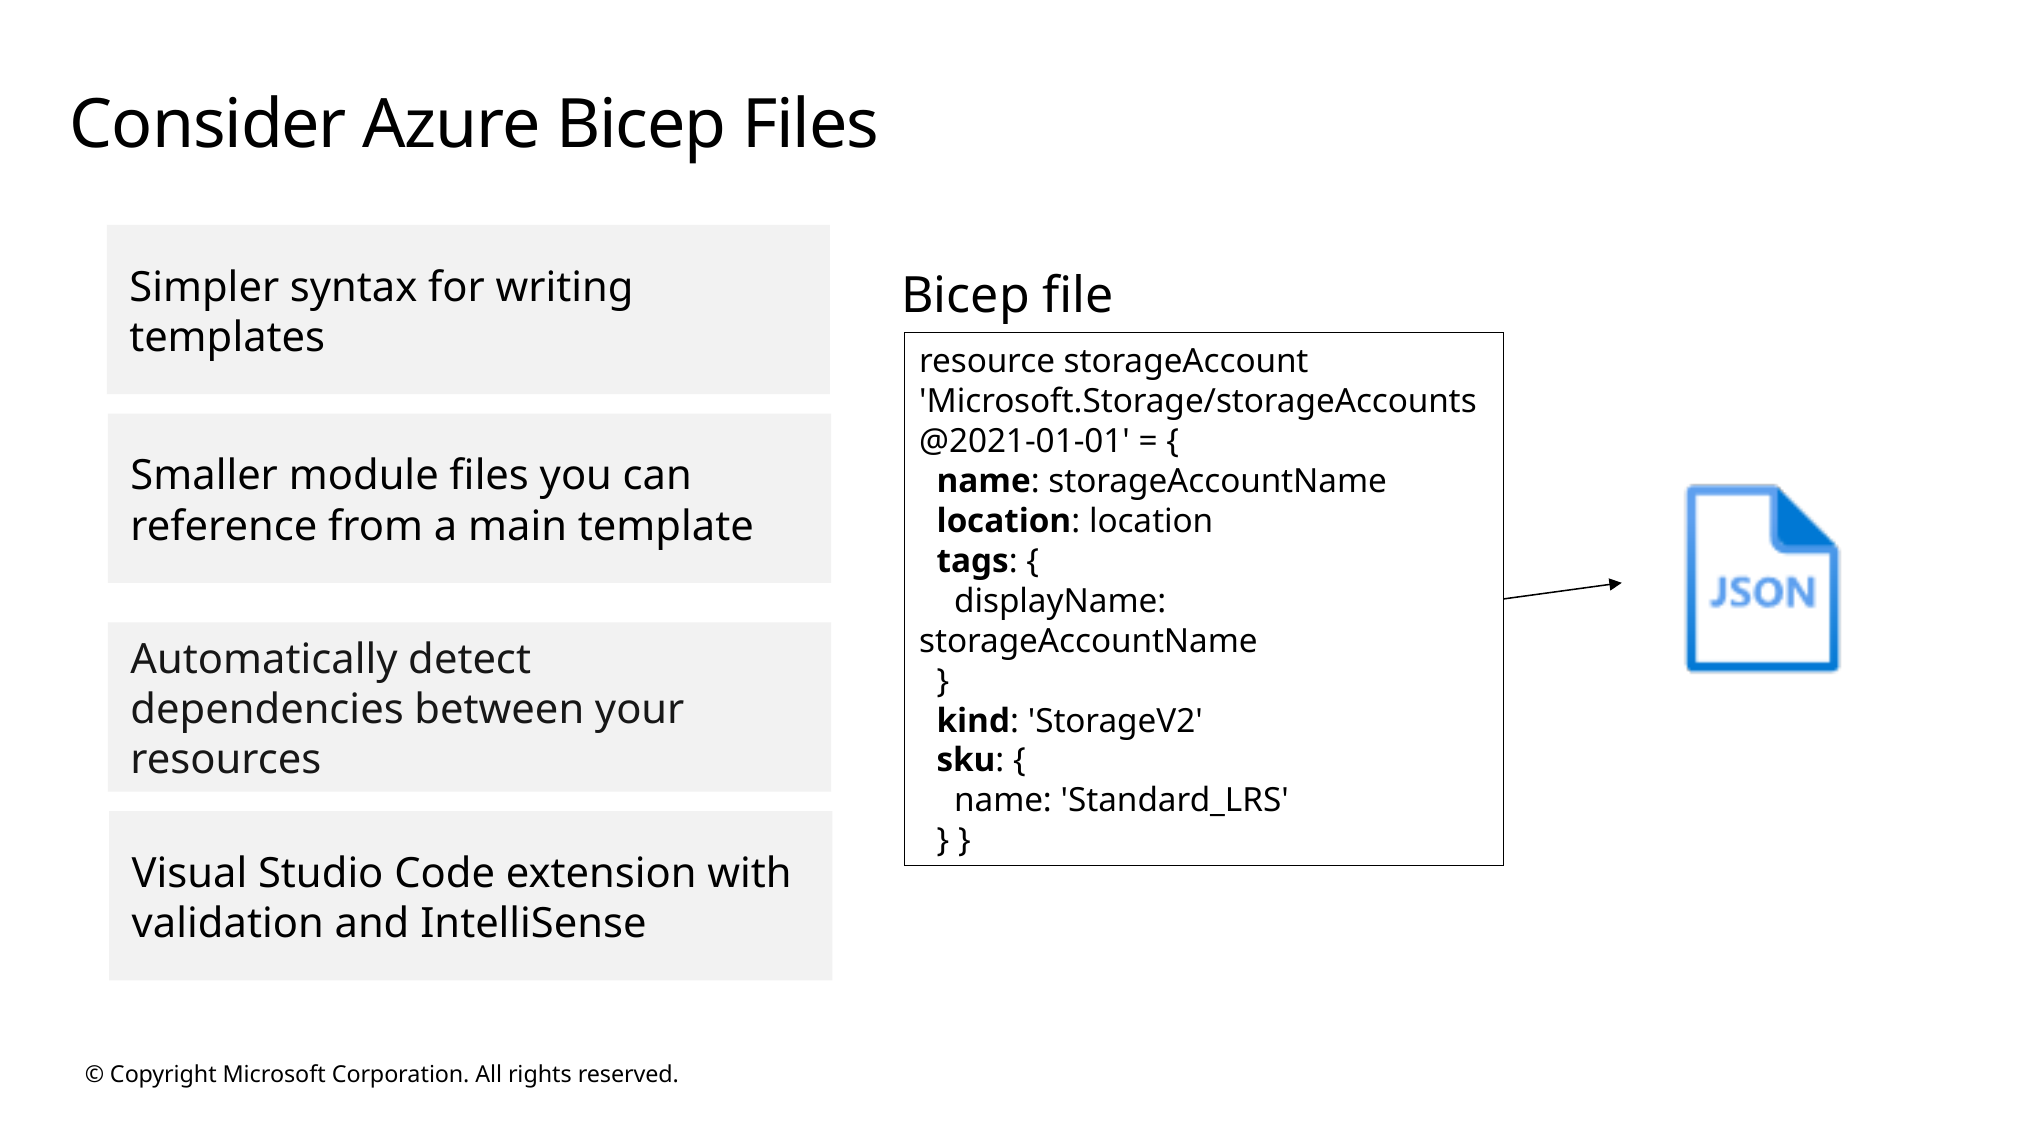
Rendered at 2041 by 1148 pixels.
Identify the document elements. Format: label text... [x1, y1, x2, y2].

text_box Bicep file [871, 245, 1145, 348]
title Consider Azure Bicep Files [70, 73, 1968, 188]
text_box Automatically detect dependencies between your resources [107, 622, 832, 792]
text_box [1621, 440, 1898, 725]
text_box Visual Studio Code extension with validation and IntelliSense [109, 811, 833, 981]
text_box Simpler syntax for writing templates [106, 224, 830, 395]
picture [1669, 480, 1867, 678]
text_box Smaller module files you can reference from a main template [107, 413, 832, 583]
text_box resource storageAccount 'Microsoft.Storage/storageAccounts@2021-01-01' = { name: storageAccountName location: location tags: { displayName: storageAccountName } kind: 'StorageV2' sku: { name: 'Standard_LRS' } } [904, 332, 1504, 866]
